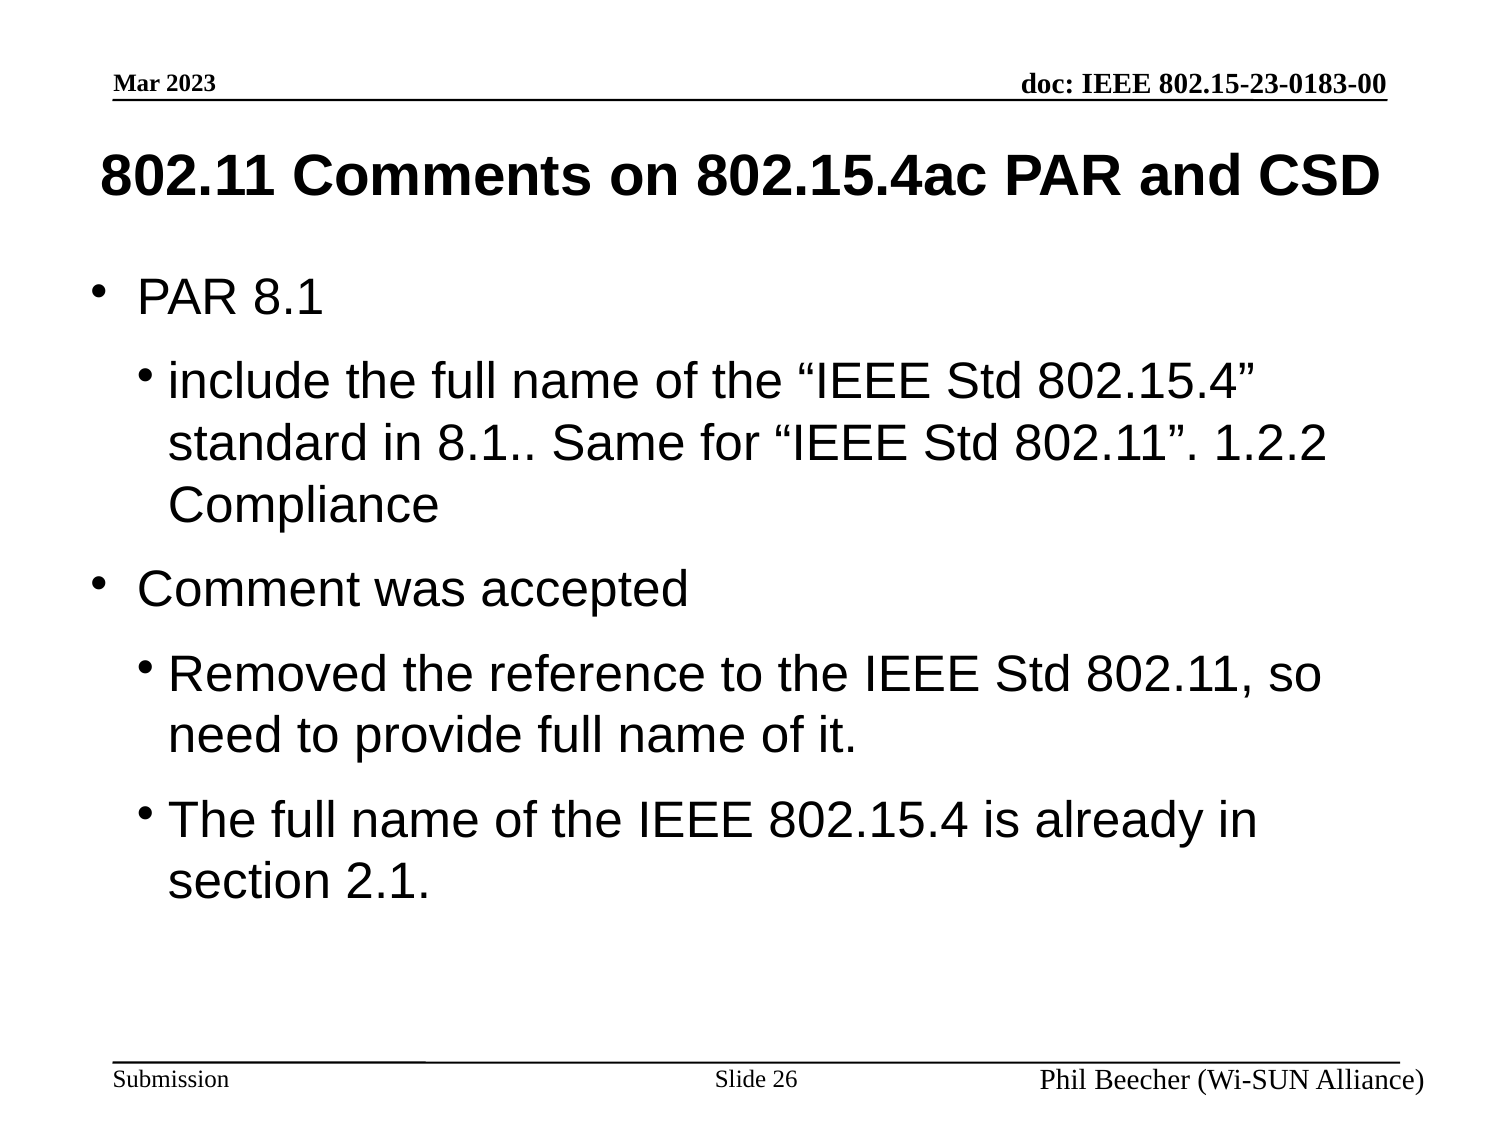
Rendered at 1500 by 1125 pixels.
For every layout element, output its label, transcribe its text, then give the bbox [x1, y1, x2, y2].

text_box Slide 26 [675, 1062, 838, 1093]
text_box PAR 8.1 include the full name of the “IEEE Std 802.15.4” standard in 8.1.. Same for “IEEE Std 802.11”. 1.2.2 Compliance Comment was accepted Removed the reference to the IEEE Std 802.11, so need to provide full name of it. The full name of the IEEE 802.15.4 is already in section 2.1. [74, 263, 1425, 916]
text_box 802.11 Comments on 802.15.4ac PAR and CSD [74, 112, 1425, 233]
